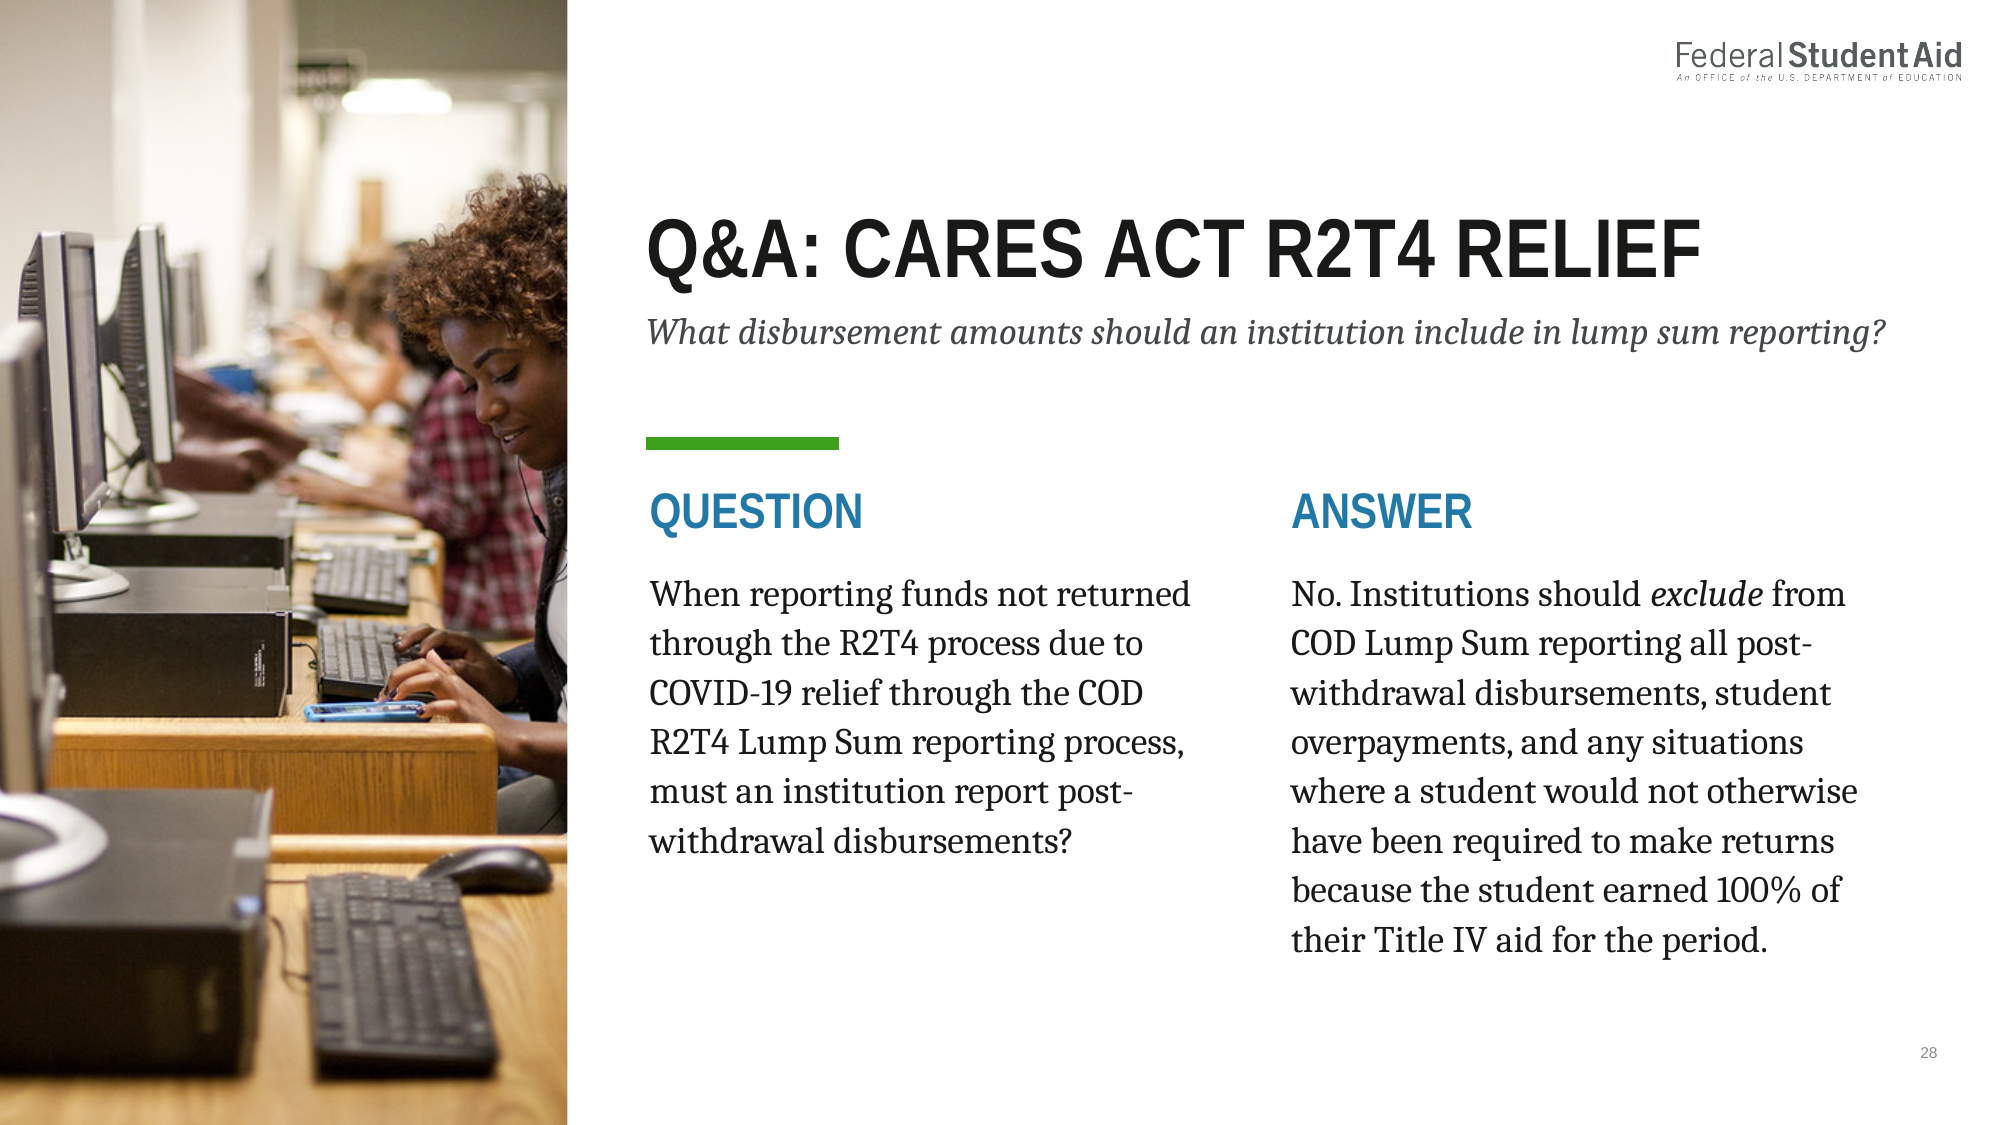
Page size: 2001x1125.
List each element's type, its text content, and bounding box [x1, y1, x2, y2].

list What disbursement amounts should an institution include in lump sum reporting? [646, 304, 1949, 365]
list question [649, 485, 1150, 585]
title Q&A: CARES Act R2t4 Relief [646, 121, 1850, 303]
picture [1651, 16, 1986, 106]
list No. Institutions should exclude from COD Lump Sum reporting all post-withdrawal disbursements, student overpayments, and any situations where a student would not otherwise have been required to make returns because the student earned 100% of their Title IV aid for the period. [1290, 556, 1880, 1043]
picture [0, 0, 568, 1125]
list answer [1290, 485, 1792, 585]
slide_number 28 [1920, 1042, 1986, 1094]
list When reporting funds not returned through the R2T4 process due to COVID-19 relief through the COD R2T4 Lump Sum reporting process, must an institution report post-withdrawal disbursements? [649, 556, 1233, 1043]
